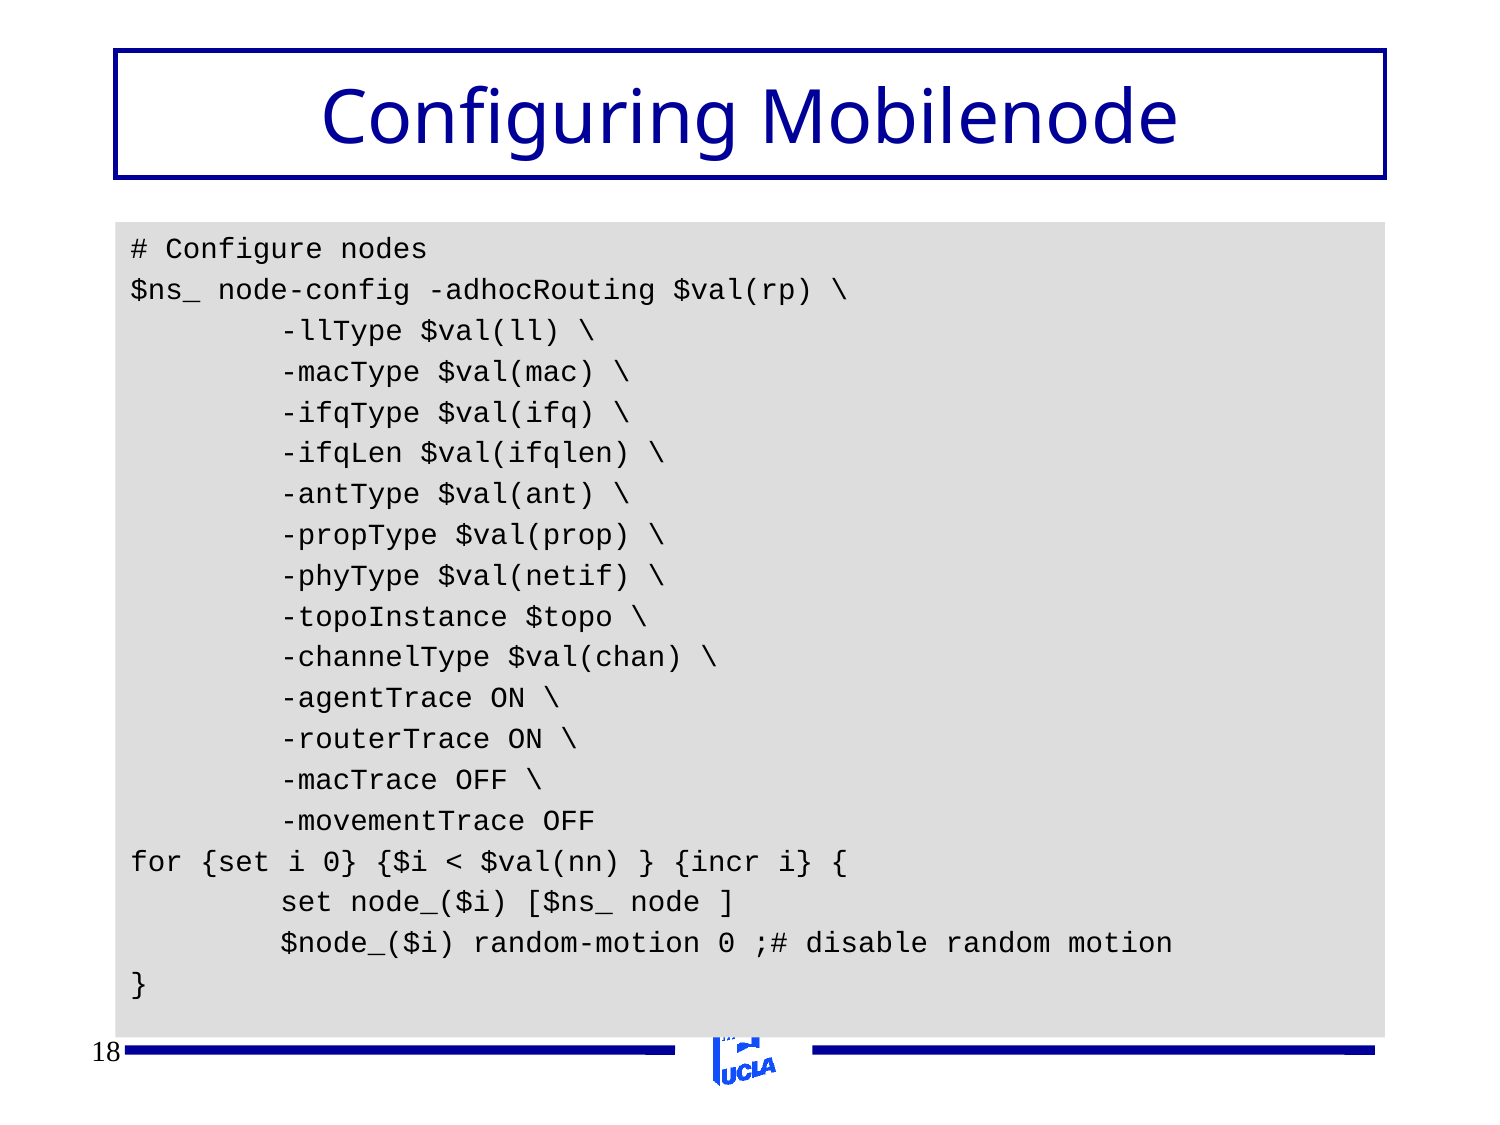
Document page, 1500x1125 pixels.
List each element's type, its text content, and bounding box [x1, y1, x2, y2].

list # Configure nodes $ns_ node-config -adhocRouting $val(rp) \ -llType $val(ll) \ -macType $val(mac) \ -ifqType $val(ifq) \ -ifqLen $val(ifqlen) \ -antType $val(ant) \ -propType $val(prop) \ -phyType $val(netif) \ -topoInstance $topo \ -channelType $val(chan) \ -agentTrace ON \ -routerTrace ON \ -macTrace OFF \ -movementTrace OFF for {set i 0} {$i < $val(nn) } {incr i} { set node_($i) [$ns_ node ] $node_($i) random-motion 0 ;# disable random motion } [115, 221, 1386, 1038]
picture [704, 1038, 785, 1090]
title Configuring Mobilenode [113, 48, 1387, 180]
slide_number 18 [62, 1024, 151, 1076]
